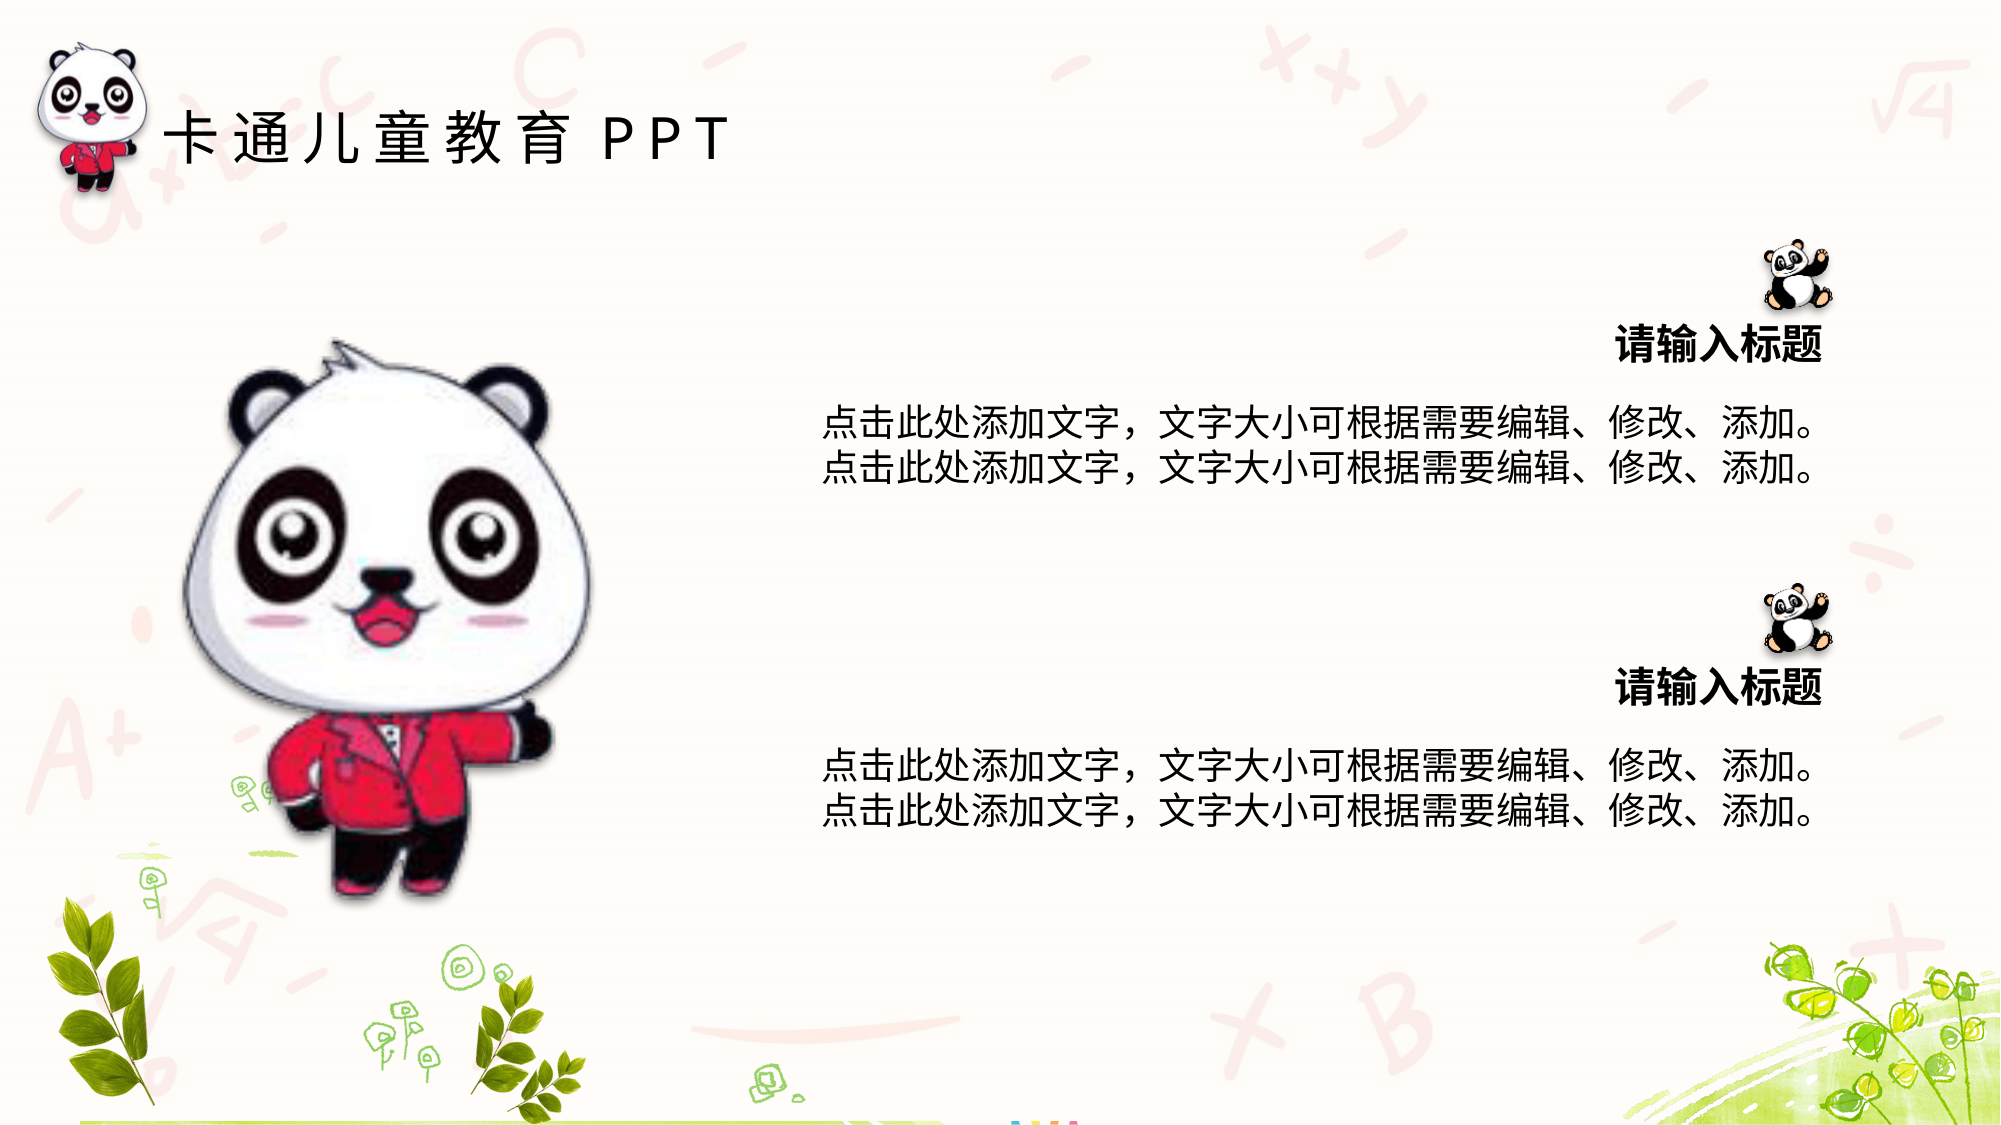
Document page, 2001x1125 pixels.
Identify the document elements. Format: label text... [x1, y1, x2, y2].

text_box 卡通儿童教育PPT [153, 94, 759, 179]
picture [33, 31, 153, 196]
picture [0, 300, 2000, 1125]
text_box 点击此处添加文字，文字大小可根据需要编辑、修改、添加。点击此处添加文字，文字大小可根据需要编辑、修改、添加。 [806, 734, 1850, 756]
text_box 点击此处添加文字，文字大小可根据需要编辑、修改、添加。点击此处添加文字，文字大小可根据需要编辑、修改、添加。 [806, 391, 1850, 497]
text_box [1600, 239, 1850, 376]
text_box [1600, 582, 1850, 720]
